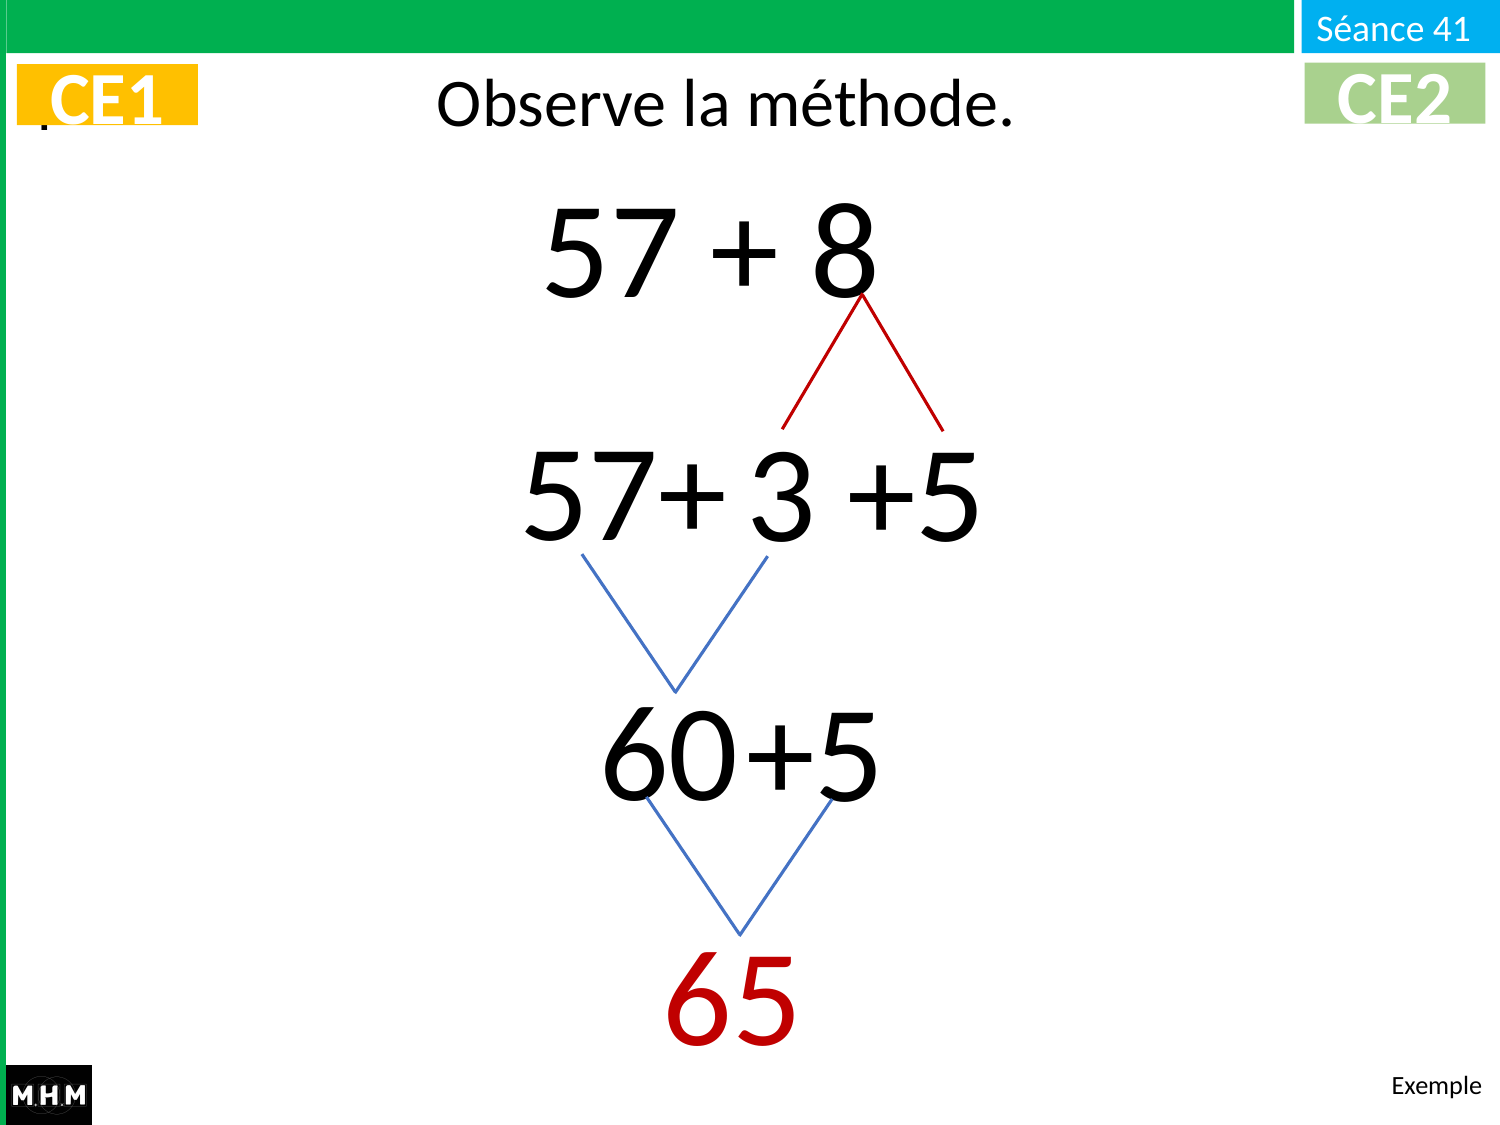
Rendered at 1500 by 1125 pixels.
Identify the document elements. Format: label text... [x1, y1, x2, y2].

list Exemple [1373, 1064, 1500, 1125]
text_box 57 + 8 [504, 152, 947, 333]
title Observe la méthode. [79, 60, 1374, 150]
text_box 3 +5 [768, 396, 1195, 577]
picture [6, 1065, 92, 1125]
text_box CE1 [16, 63, 199, 126]
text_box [782, 293, 944, 432]
text_box +5 [731, 656, 1005, 837]
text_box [581, 554, 768, 694]
text_box 65 [647, 900, 869, 1081]
text_box 60 [584, 694, 731, 836]
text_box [646, 796, 833, 936]
text_box CE2 [1303, 62, 1487, 125]
text_box 57+ [504, 396, 789, 576]
